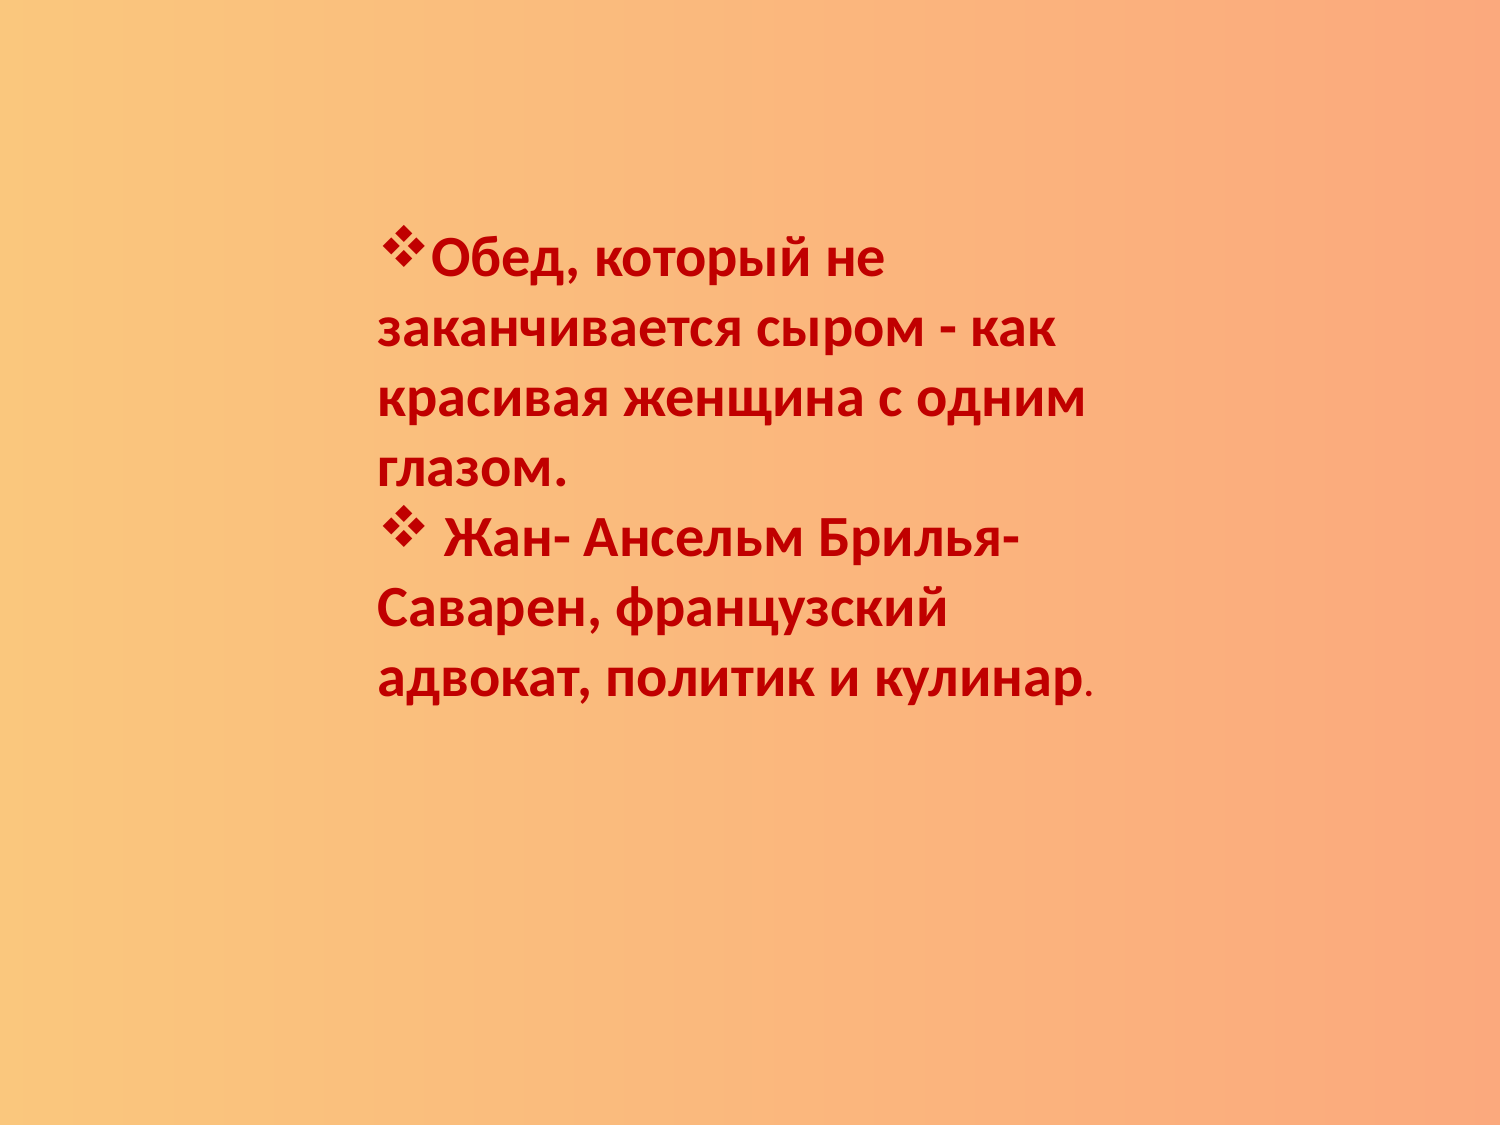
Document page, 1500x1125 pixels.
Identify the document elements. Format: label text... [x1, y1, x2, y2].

text_box Обед, который не заканчивается сыром - как красивая женщина с одним глазом. Жан- Ансельм Брилья-Саварен, французский адвокат, политик и кулинар. [363, 210, 1125, 716]
